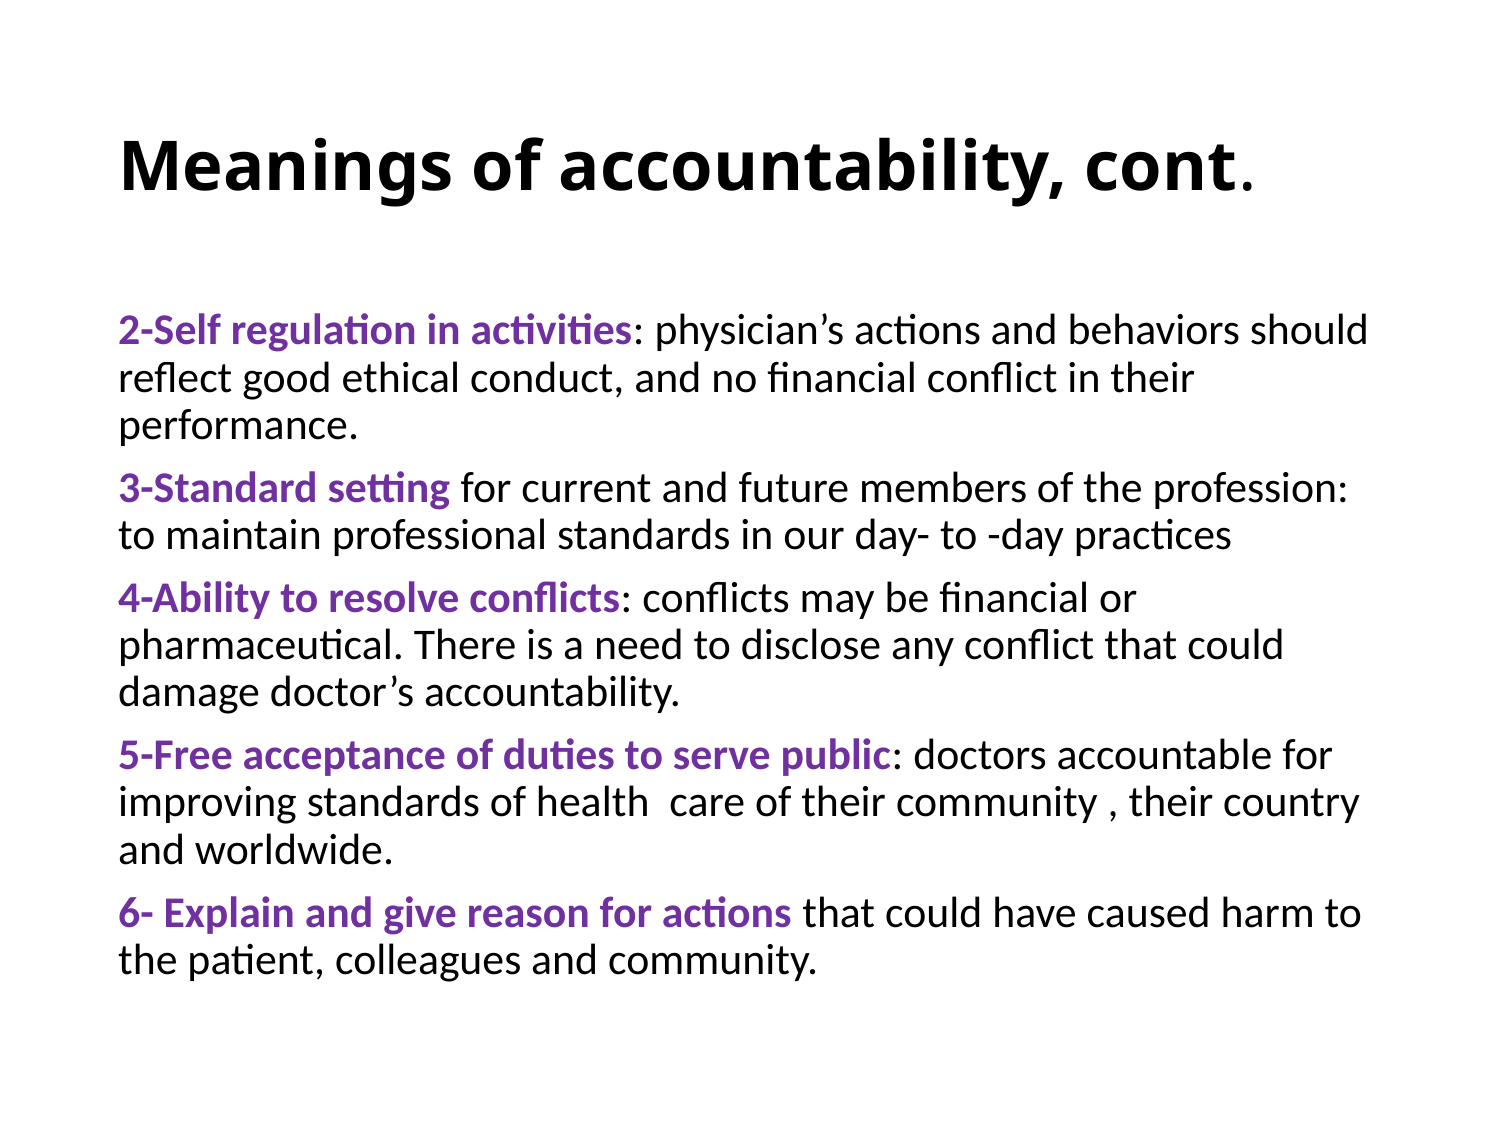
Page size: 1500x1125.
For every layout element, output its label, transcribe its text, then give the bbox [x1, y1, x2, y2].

list 2-Self regulation in activities: physician’s actions and behaviors should reflect good ethical conduct, and no financial conflict in their performance. 3-Standard setting for current and future members of the profession: to maintain professional standards in our day- to -day practices 4-Ability to resolve conflicts: conflicts may be financial or pharmaceutical. There is a need to disclose any conflict that could damage doctor’s accountability. 5-Free acceptance of duties to serve public: doctors accountable for improving standards of health care of their community , their country and worldwide. 6- Explain and give reason for actions that could have caused harm to the patient, colleagues and community. [103, 299, 1397, 1014]
title Meanings of accountability, cont. [103, 59, 1397, 278]
